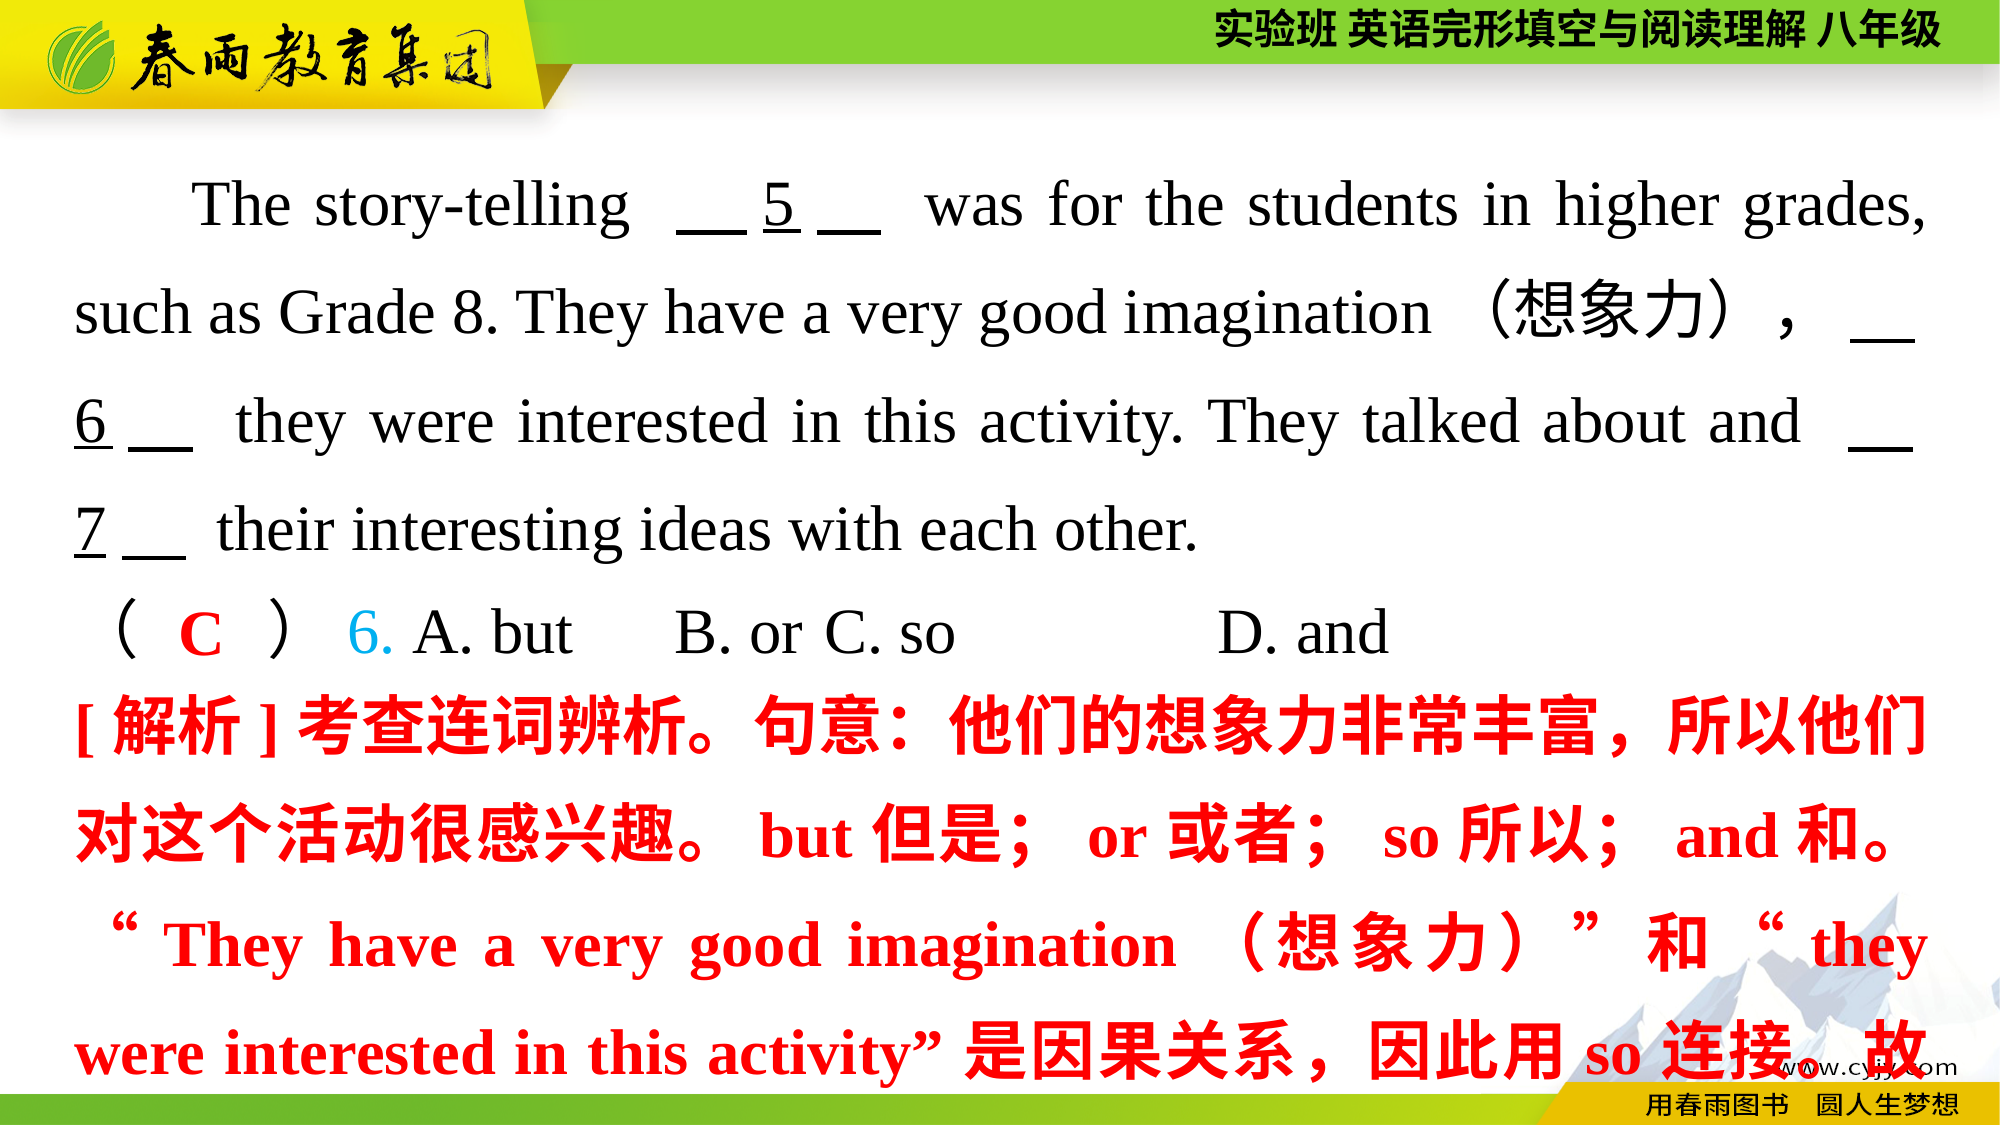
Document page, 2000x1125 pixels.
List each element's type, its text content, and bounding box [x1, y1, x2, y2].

text_box C [164, 552, 241, 646]
list The story-telling 5 was for the students in higher grades, such as Grade 8. They have a very good imagination（想象力）， 6 they were interested in this activity. They talked about and 7 their interesting ideas with each other. [59, 122, 1944, 550]
text_box [解析]考查连词辨析。句意：他们的想象力非常丰富，所以他们对这个活动很感兴趣。but但是；or或者；so所以；and和。“They have a very good imagination（想象力）”和“they were interested in this activity”是因果关系，因此用so连接。故选C。 [59, 646, 1944, 1125]
text_box （ ）6. A. but B. or C. so D. and [59, 550, 1944, 646]
picture [0, 0, 2000, 1125]
